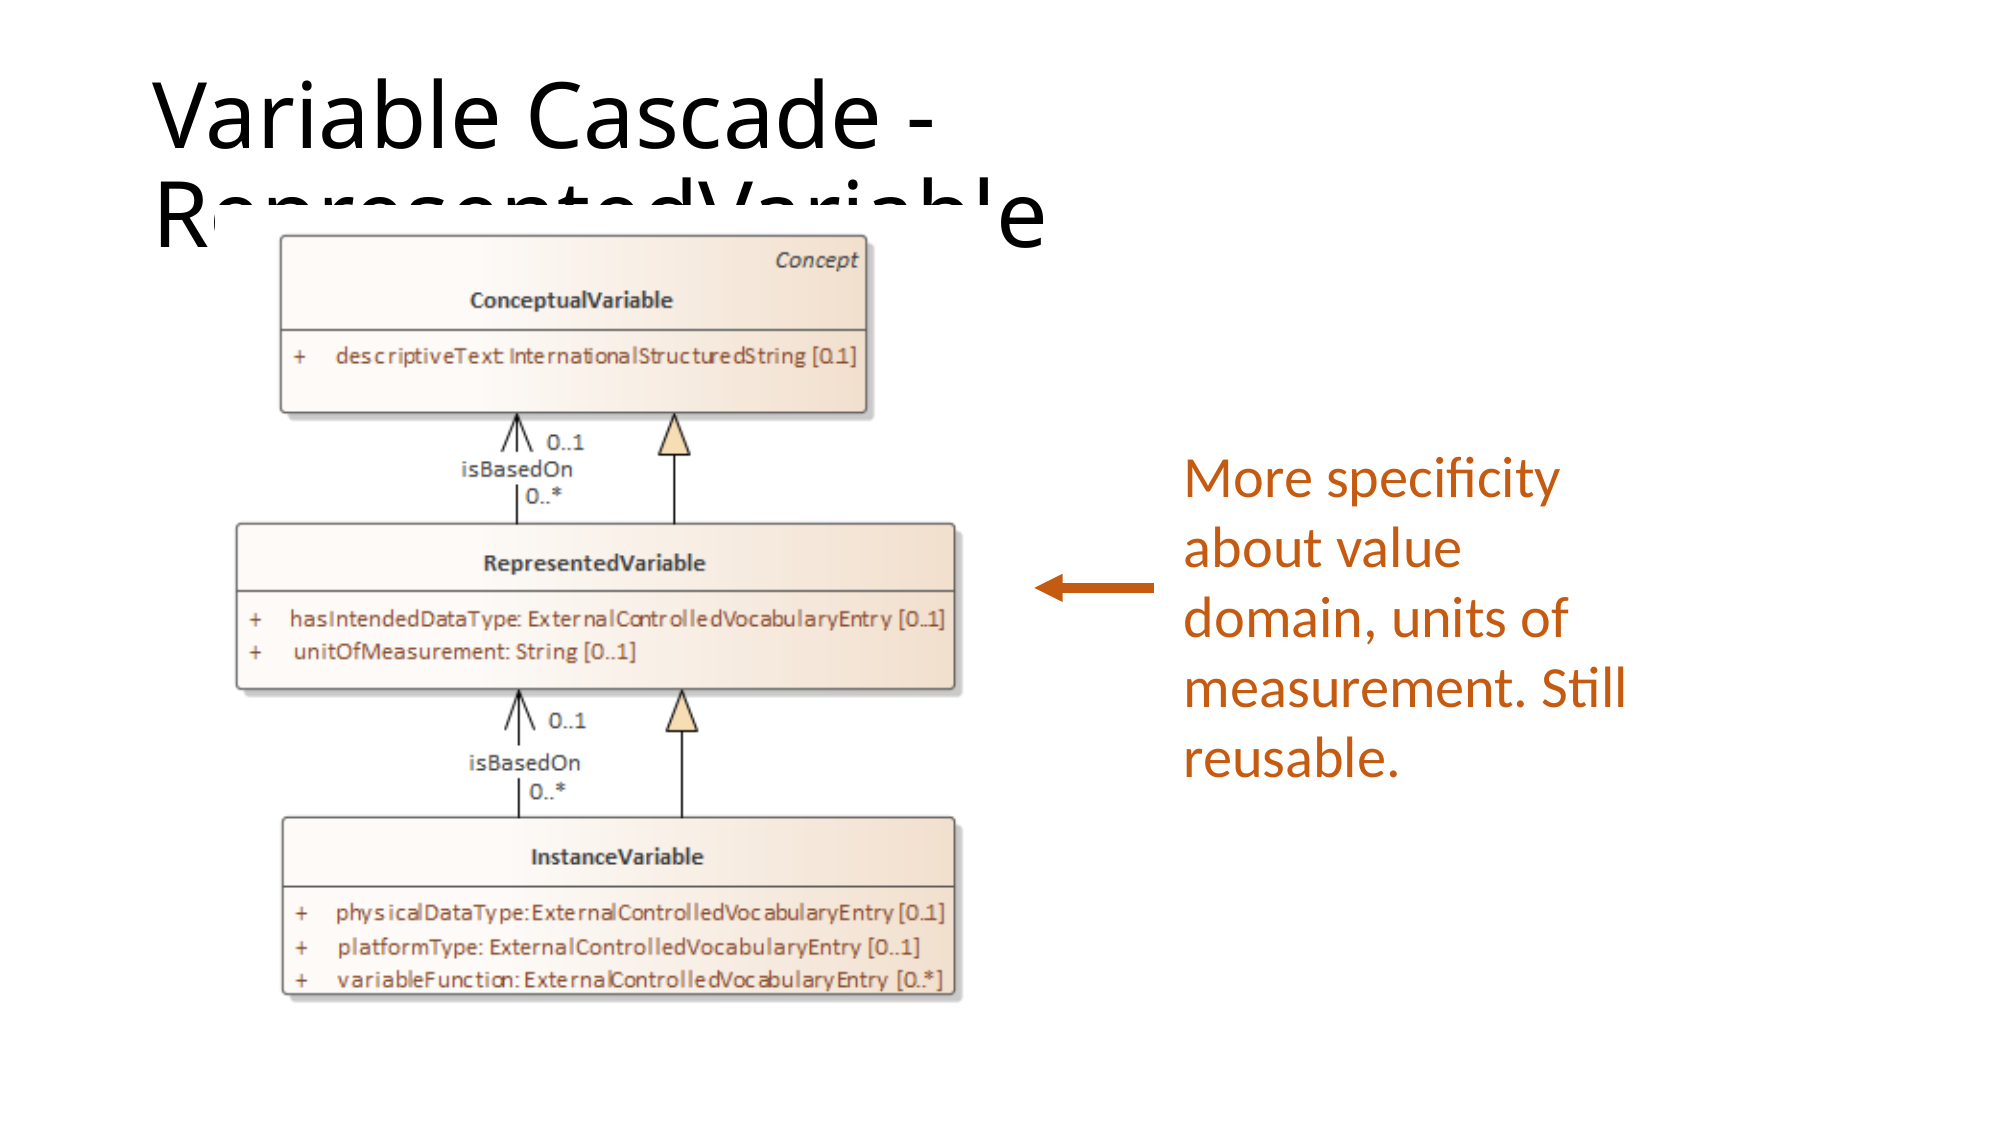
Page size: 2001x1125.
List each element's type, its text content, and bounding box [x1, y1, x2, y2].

text_box More specificity about value domain, units of measurement. Still reusable. [1169, 431, 1676, 797]
picture [215, 205, 997, 1027]
title Variable Cascade - RepresentedVariable [137, 59, 1863, 278]
